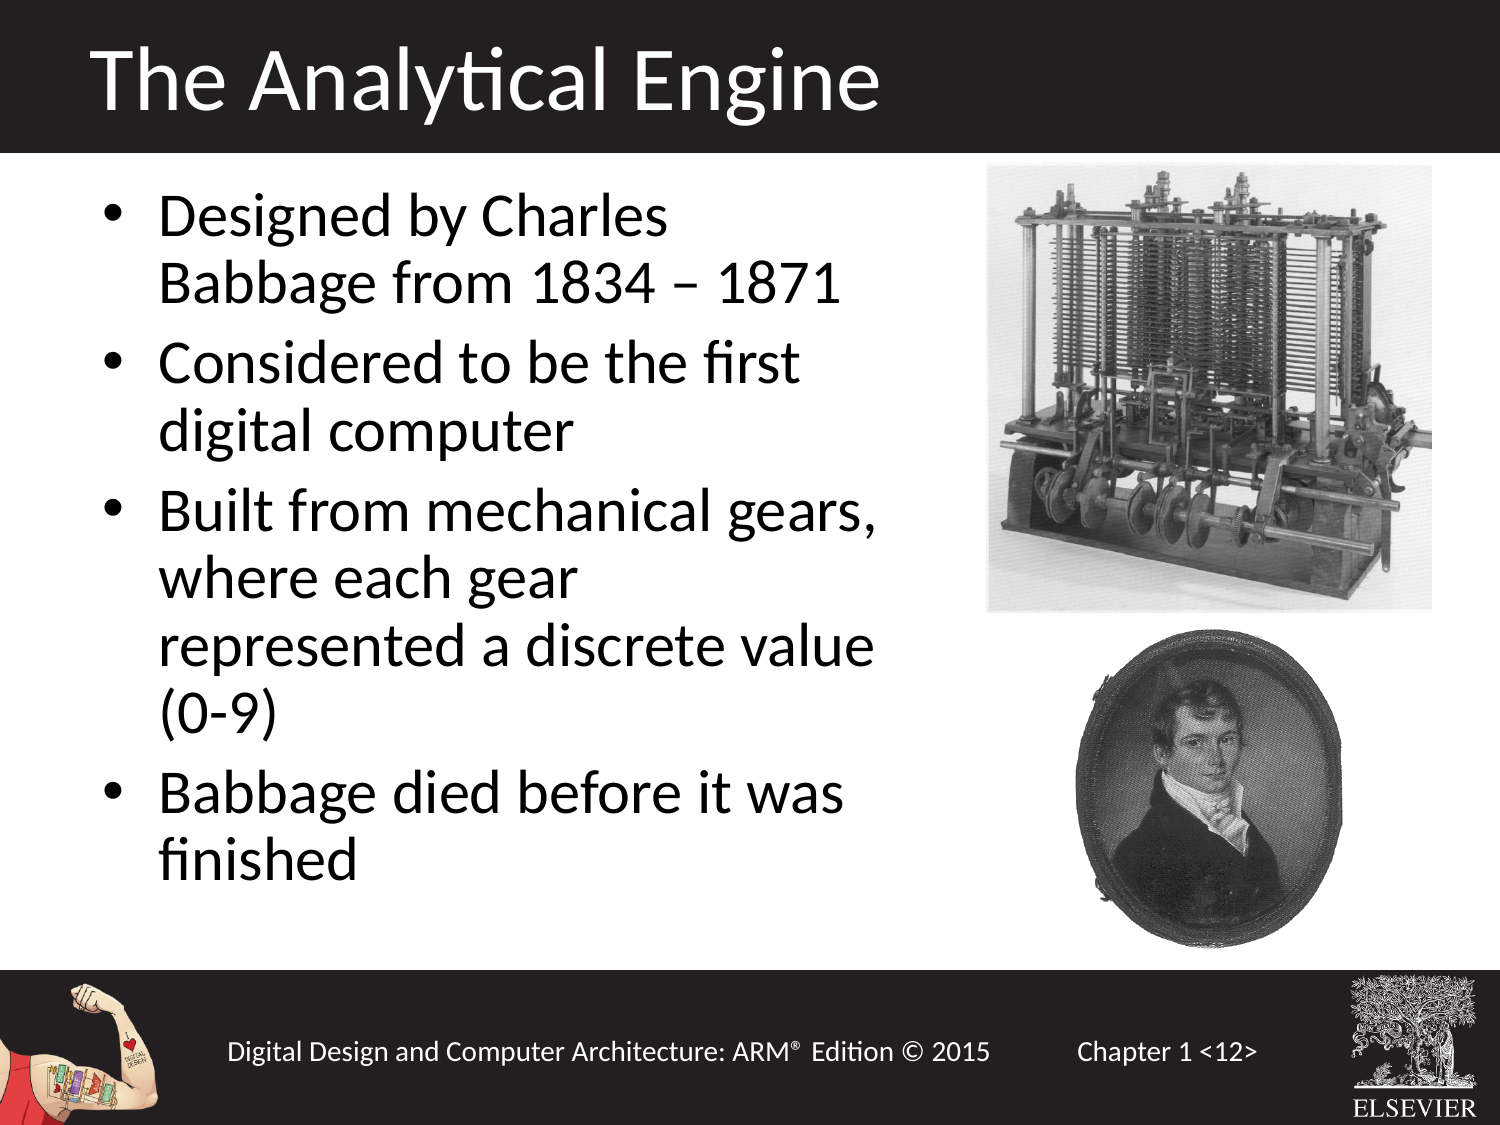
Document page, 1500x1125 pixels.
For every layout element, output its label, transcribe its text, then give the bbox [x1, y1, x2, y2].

text_box The Analytical Engine [75, 11, 1375, 136]
list Designed by Charles Babbage from 1834 – 1871 Considered to be the first digital computer Built from mechanical gears, where each gear represented a discrete value (0-9) Babbage died before it was finished [87, 174, 900, 988]
picture [1350, 974, 1477, 1117]
picture [0, 979, 163, 1125]
picture [986, 162, 1432, 613]
picture [1071, 626, 1348, 951]
